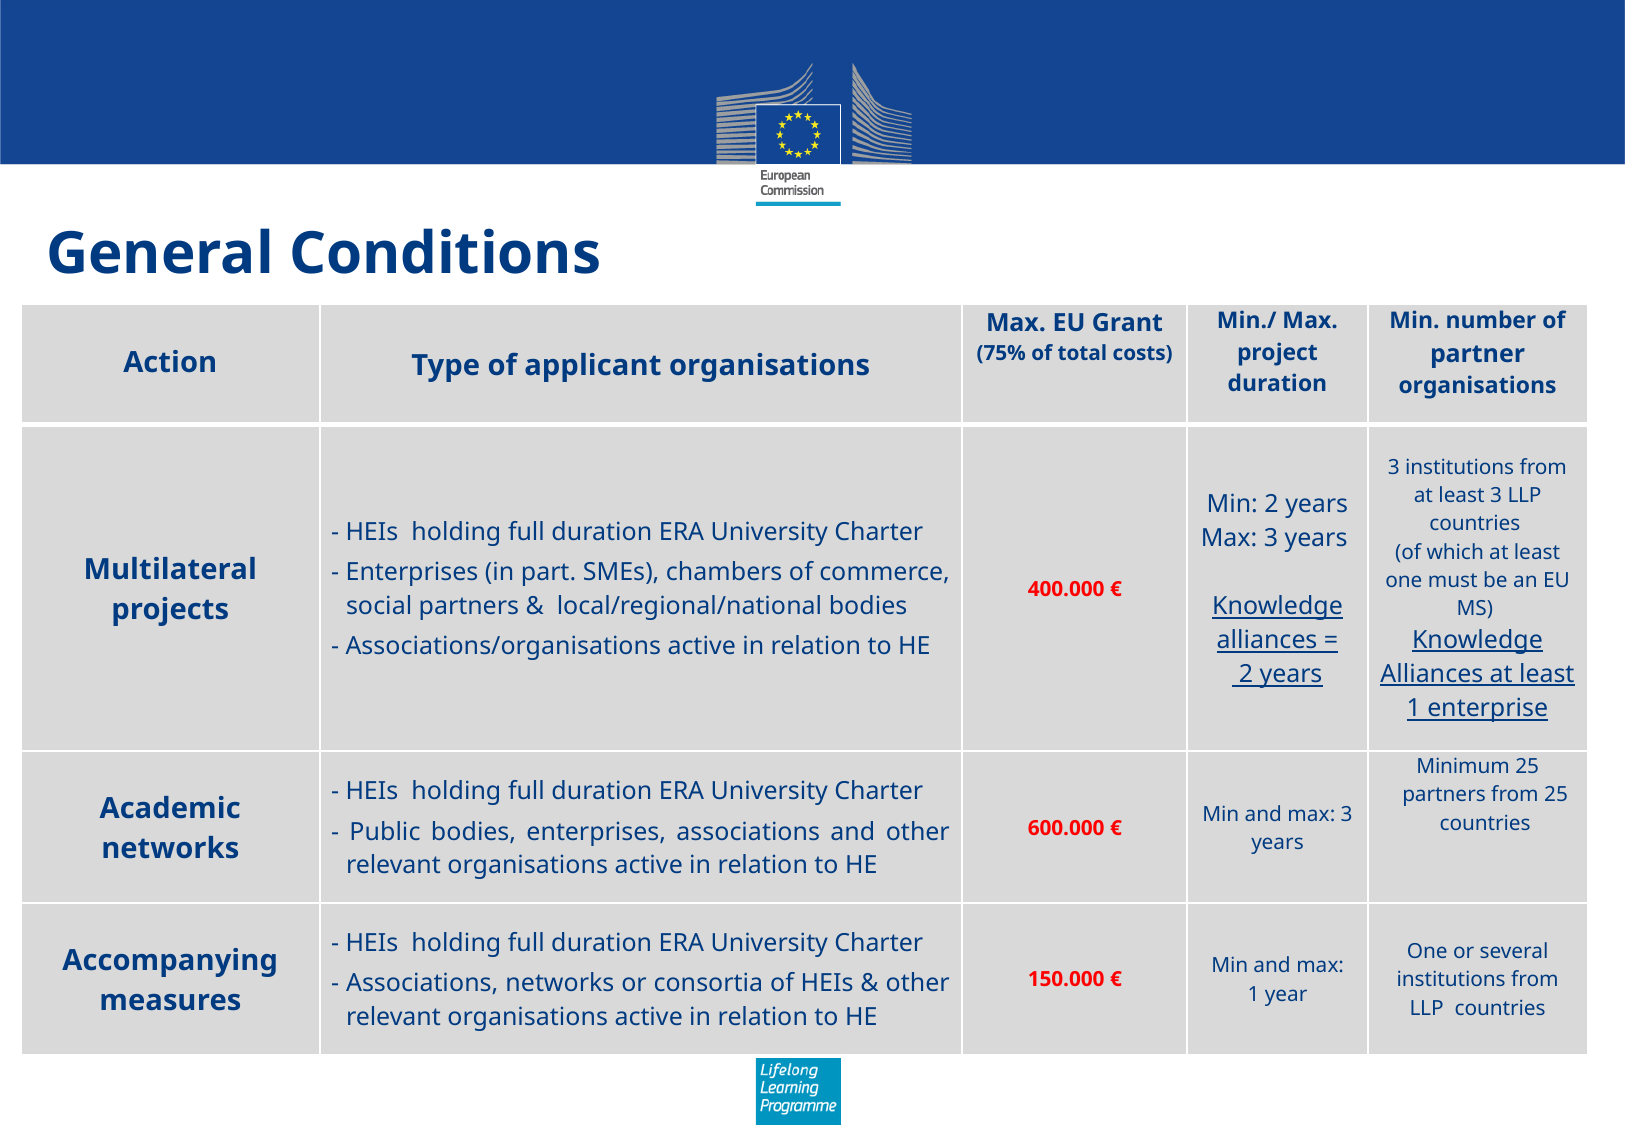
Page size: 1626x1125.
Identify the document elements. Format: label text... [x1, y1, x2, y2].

table_cell 3 institutions from at least 3 LLP countries (of which at least one must be an EU MS) Knowledge Alliances at least 1 enterprise [1369, 427, 1587, 750]
table_header Min. number of partner organisations [1369, 305, 1587, 422]
table_header Max. EU Grant (75% of total costs) [963, 305, 1186, 422]
table_cell Accompanying measures [22, 904, 319, 1054]
table_cell - HEIs holding full duration ERA University Charter - Associations, networks or consortia of HEIs & other relevant organisations active in relation to HE [321, 904, 961, 1054]
table_cell Min: 2 years Max: 3 years Knowledge alliances = 2 years [1188, 427, 1367, 750]
table_header Action [22, 305, 319, 422]
table_cell 400.000 € [963, 427, 1186, 750]
table_cell One or several institutions from LLP countries [1369, 904, 1587, 1054]
table_cell - HEIs holding full duration ERA University Charter - Public bodies, enterprises, associations and other relevant organisations active in relation to HE [321, 752, 961, 902]
table_header Type of applicant organisations [321, 305, 961, 422]
table_cell Minimum 25 partners from 25 countries [1369, 752, 1587, 902]
table_cell 600.000 € [963, 752, 1186, 902]
picture [0, 0, 1625, 1125]
footer Education and Culture [230, 1055, 1387, 1103]
table_cell Academic networks [22, 752, 319, 902]
table_cell Min and max: 1 year [1188, 904, 1367, 1054]
table_cell - HEIs holding full duration ERA University Charter - Enterprises (in part. SMEs), chambers of commerce, social partners & local/regional/national bodies - Associations/organisations active in relation to HE [321, 427, 961, 750]
picture [827, 1103, 834, 1111]
table_cell Multilateral projects [22, 427, 319, 750]
table_cell Min and max: 3 years [1188, 752, 1367, 902]
table_cell 150.000 € [963, 904, 1186, 1054]
title General Conditions [30, 195, 1586, 303]
picture [780, 1104, 788, 1113]
table_header Min./ Max. project duration [1188, 305, 1367, 422]
